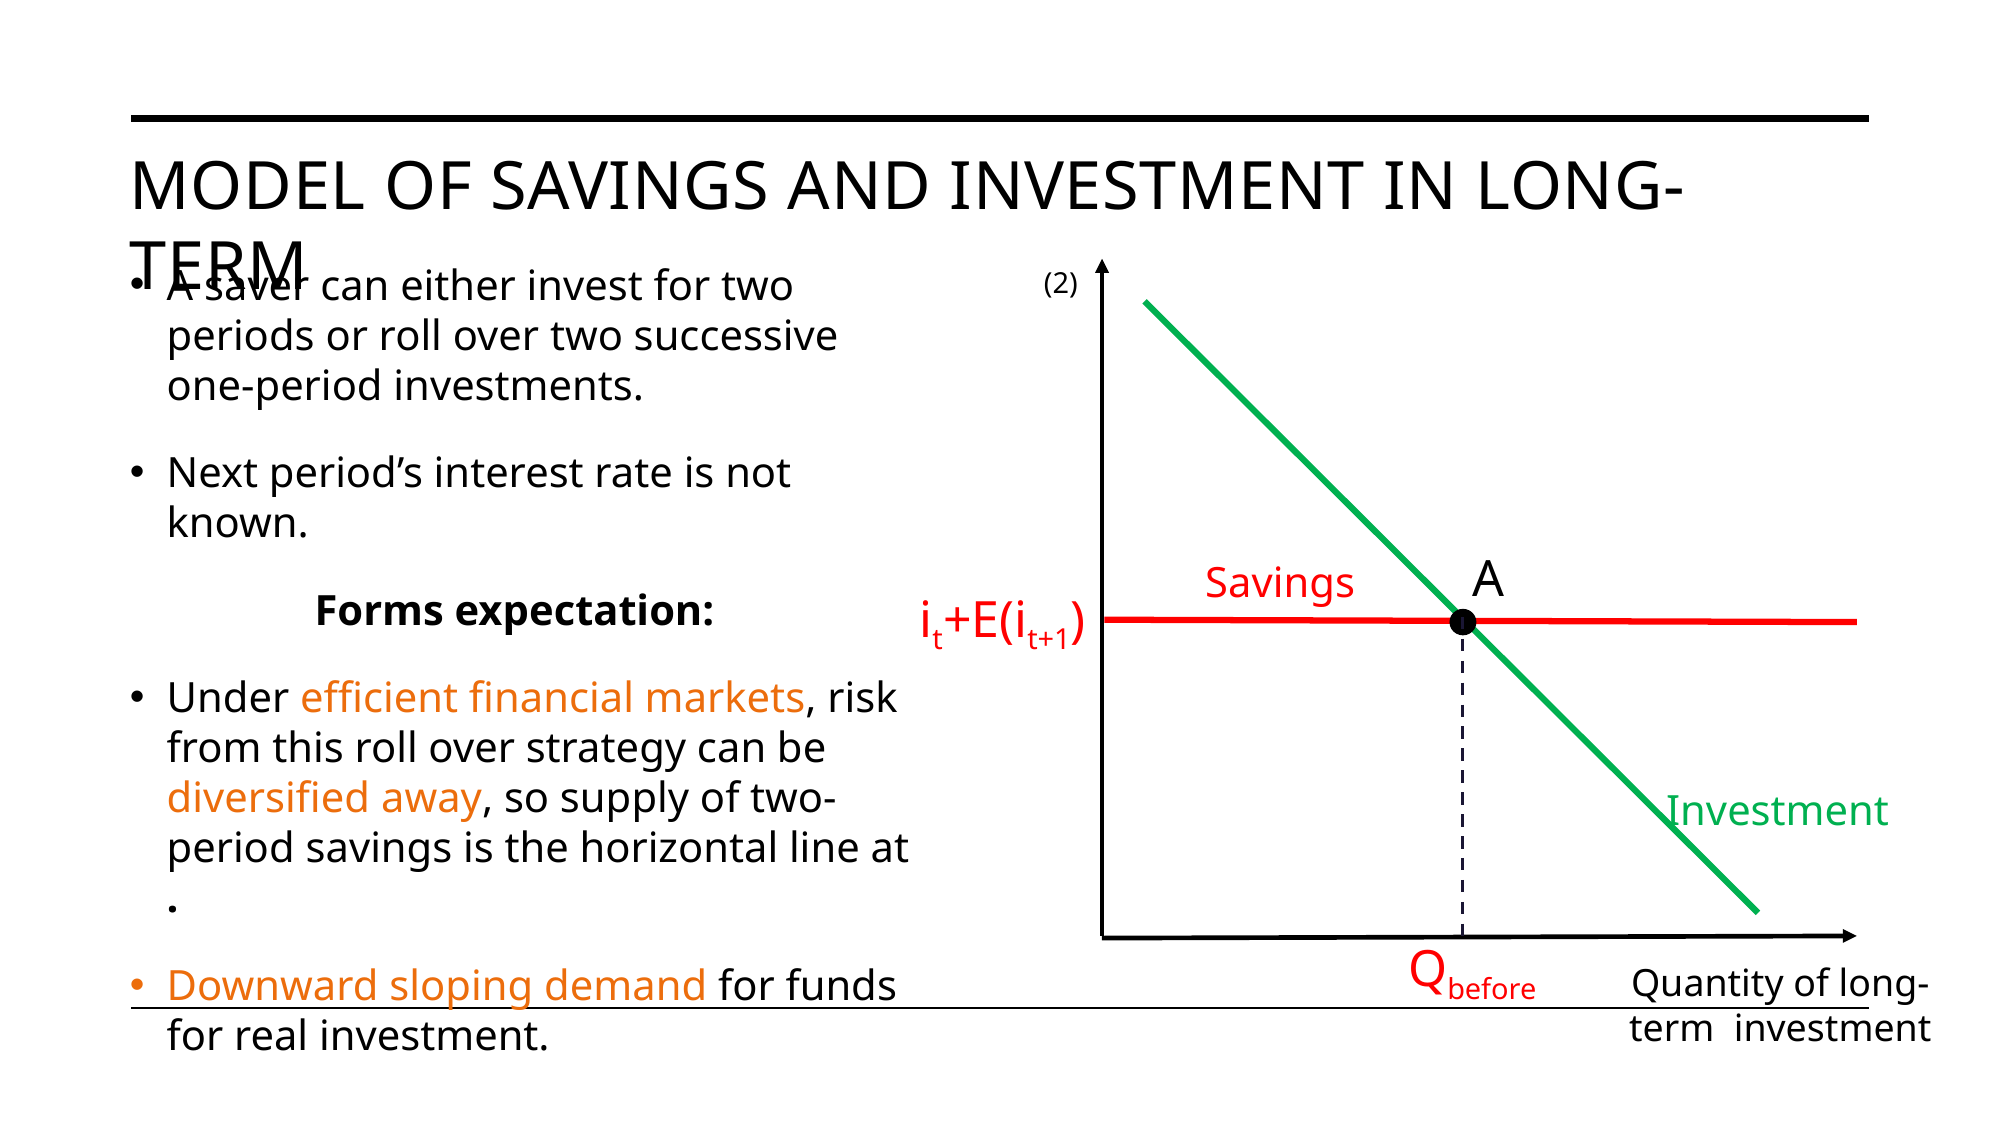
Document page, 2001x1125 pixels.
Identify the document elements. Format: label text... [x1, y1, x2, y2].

title Model of savings and investment in long-term [114, 135, 1869, 220]
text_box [940, 251, 1954, 1058]
